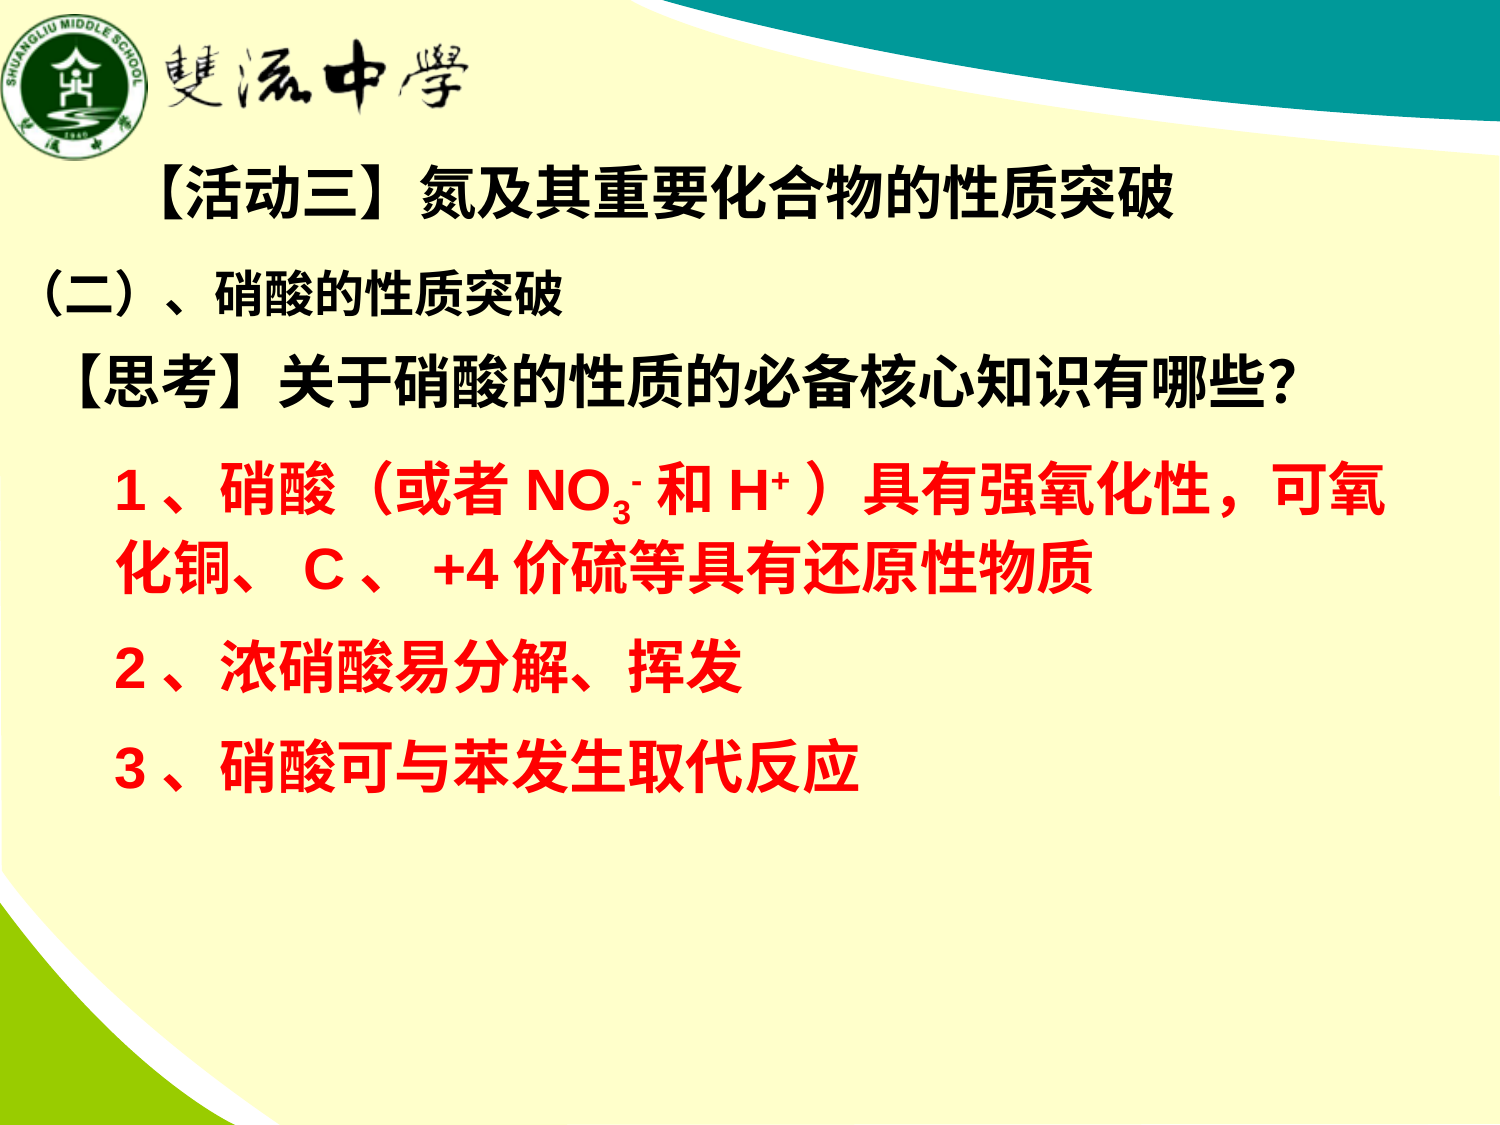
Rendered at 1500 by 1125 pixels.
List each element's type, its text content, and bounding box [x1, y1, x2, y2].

text_box （二）、硝酸的性质突破 [0, 255, 1500, 330]
text_box 1、硝酸（或者NO3-和H+）具有强氧化性，可氧化铜、C、+4价硫等具有还原性物质 2、浓硝酸易分解、挥发 3、硝酸可与苯发生取代反应 [100, 444, 1459, 807]
text_box 【活动三】氮及其重要化合物的性质突破 [112, 149, 1471, 234]
picture [0, 14, 148, 161]
text_box 【思考】关于硝酸的性质的必备核心知识有哪些？ [29, 338, 1447, 423]
picture [159, 21, 491, 138]
